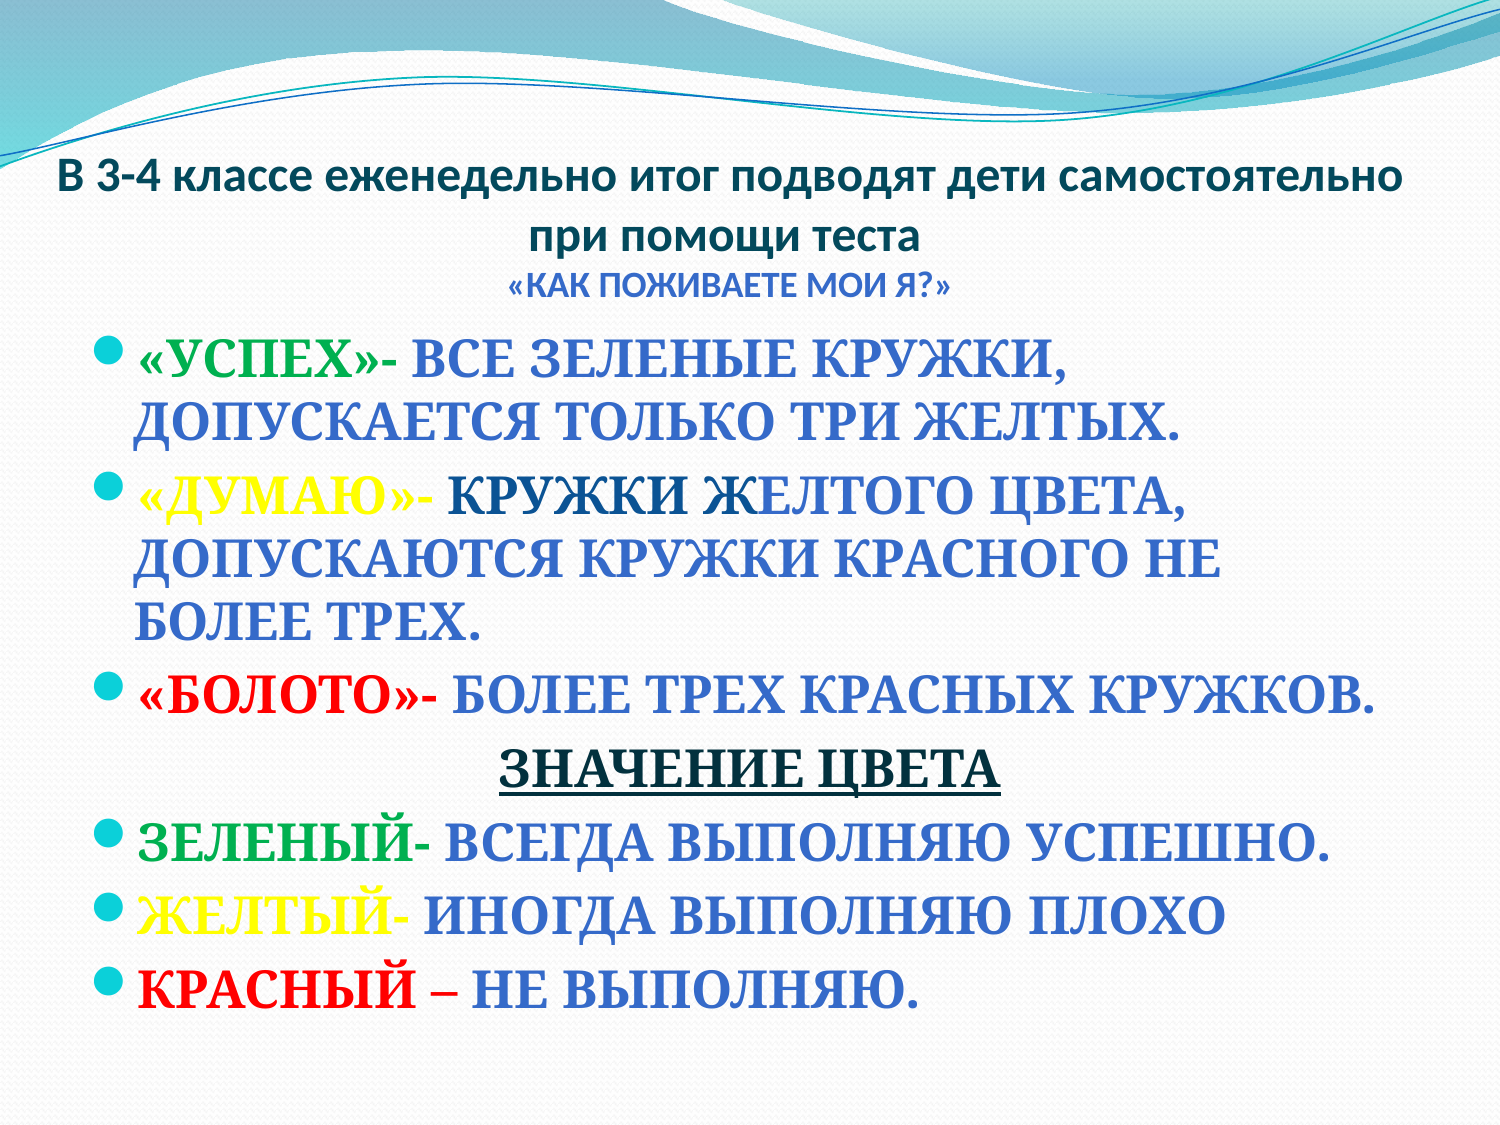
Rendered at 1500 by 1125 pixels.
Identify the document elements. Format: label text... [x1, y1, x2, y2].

title В 3-4 классе еженедельно итог подводят дети самостоятельно при помощи теста «КАК ПОЖИВАЕТЕ МОИ Я?» [35, 82, 1425, 350]
list «УСПЕХ»- все зеленые кружки, допускается только три желтых. «ДУМАЮ»- кружки желтого цвета, допускаются кружки красного не более трех. «БОЛОТО»- более трех красных кружков. Значение цвета ЗЕЛЕНЫЙ- всегда выполняю успешно. ЖЕЛТЫЙ- иногда выполняю плохо КРАСнЫЙ – не выполняю. [75, 317, 1425, 1038]
